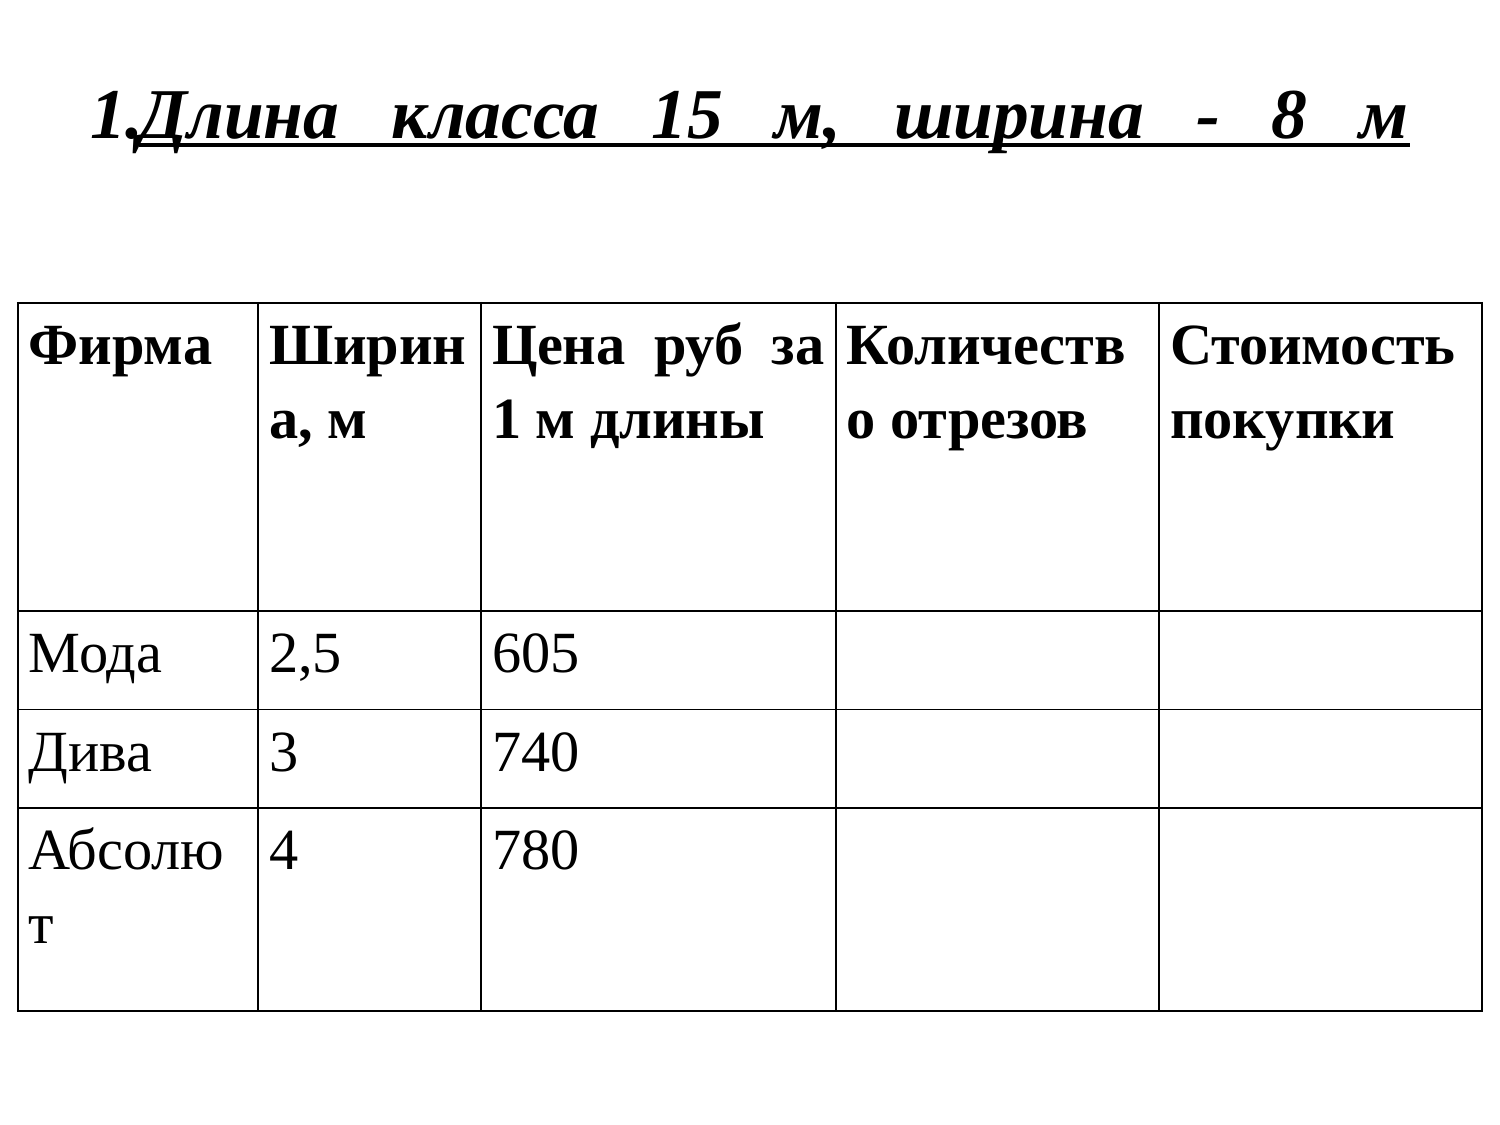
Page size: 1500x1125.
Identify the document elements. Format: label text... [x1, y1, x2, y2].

table_cell Абсолют [19, 809, 257, 1010]
table_cell Мода [19, 612, 257, 709]
table_cell 2,5 [259, 612, 480, 709]
table_header Стоимость покупки [1160, 304, 1481, 610]
table_header Количество отрезов [837, 304, 1158, 610]
table_cell [837, 612, 1158, 709]
table_cell Дива [19, 710, 257, 807]
title Длина класса 15 м, ширина - 8 м [75, 45, 1425, 233]
table_cell [1160, 612, 1481, 709]
table_cell [1160, 710, 1481, 807]
table_cell 780 [482, 809, 835, 1010]
table_cell 740 [482, 710, 835, 807]
table_cell [837, 809, 1158, 1010]
table_cell 605 [482, 612, 835, 709]
table_header Цена руб за 1 м длины [482, 304, 835, 610]
table_cell [1160, 809, 1481, 1010]
table_header Ширина, м [259, 304, 480, 610]
table_header Фирма [19, 304, 257, 610]
table_cell 4 [259, 809, 480, 1010]
table_cell [837, 710, 1158, 807]
table_cell 3 [259, 710, 480, 807]
